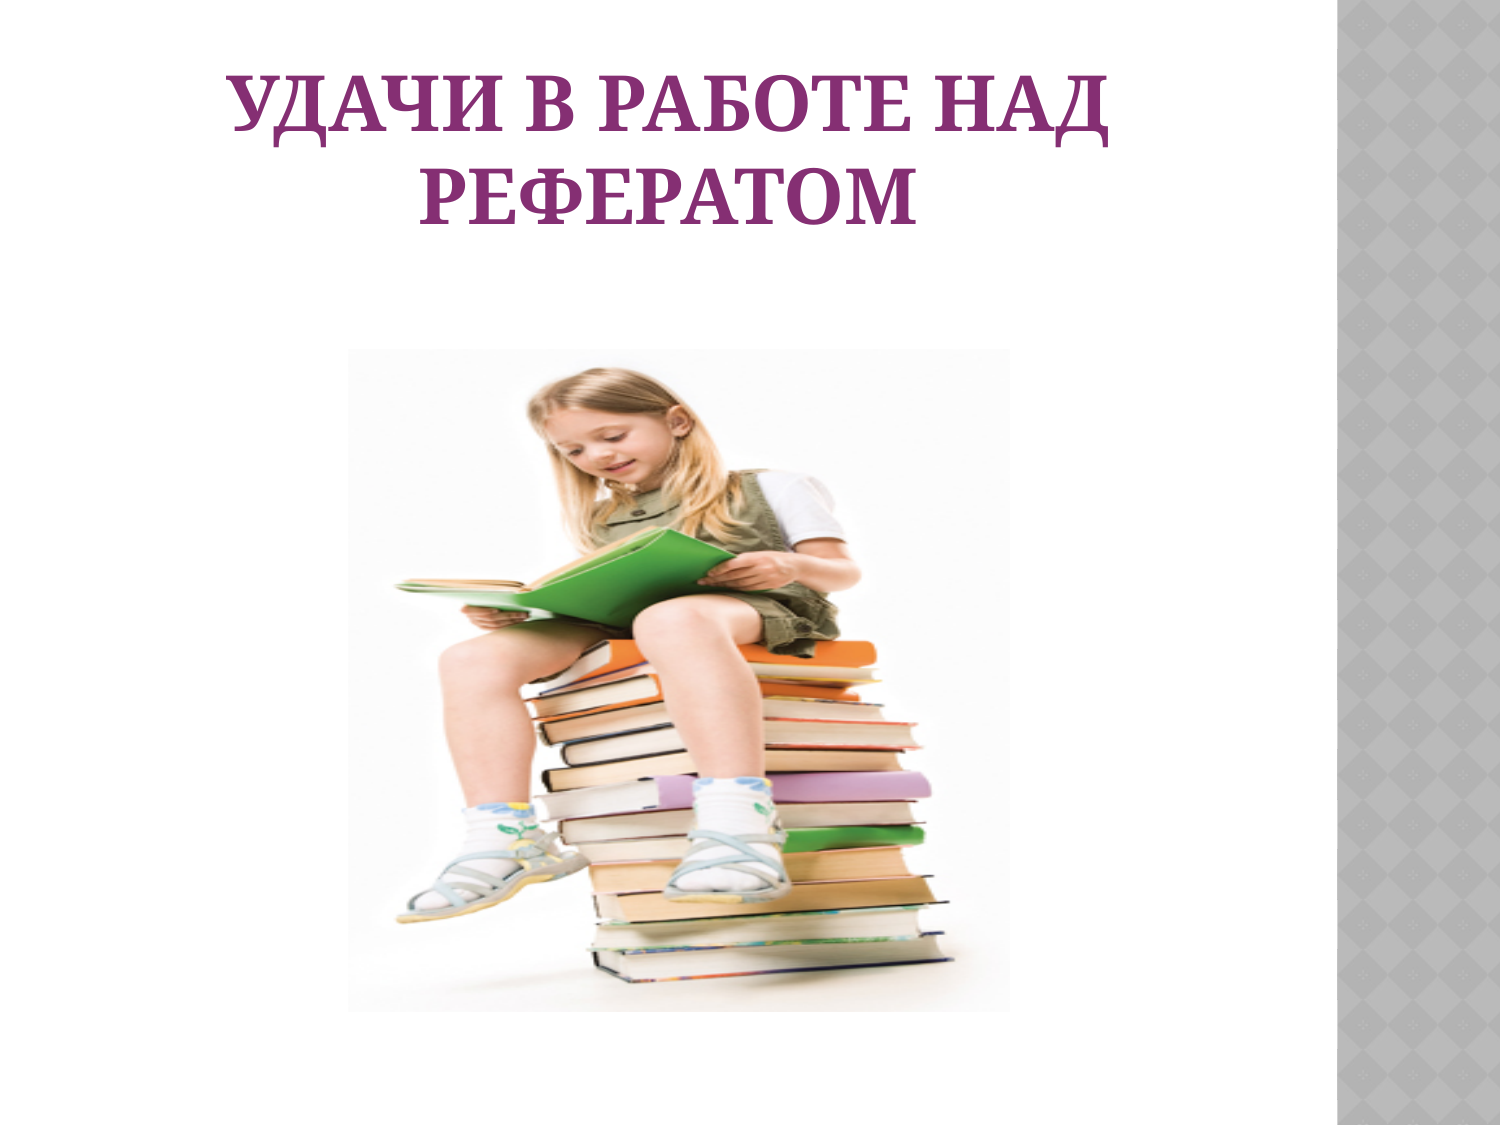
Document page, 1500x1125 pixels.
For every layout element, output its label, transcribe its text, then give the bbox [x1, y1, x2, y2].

title Удачи в работе над рефератом [75, 52, 1263, 240]
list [347, 349, 1011, 1012]
